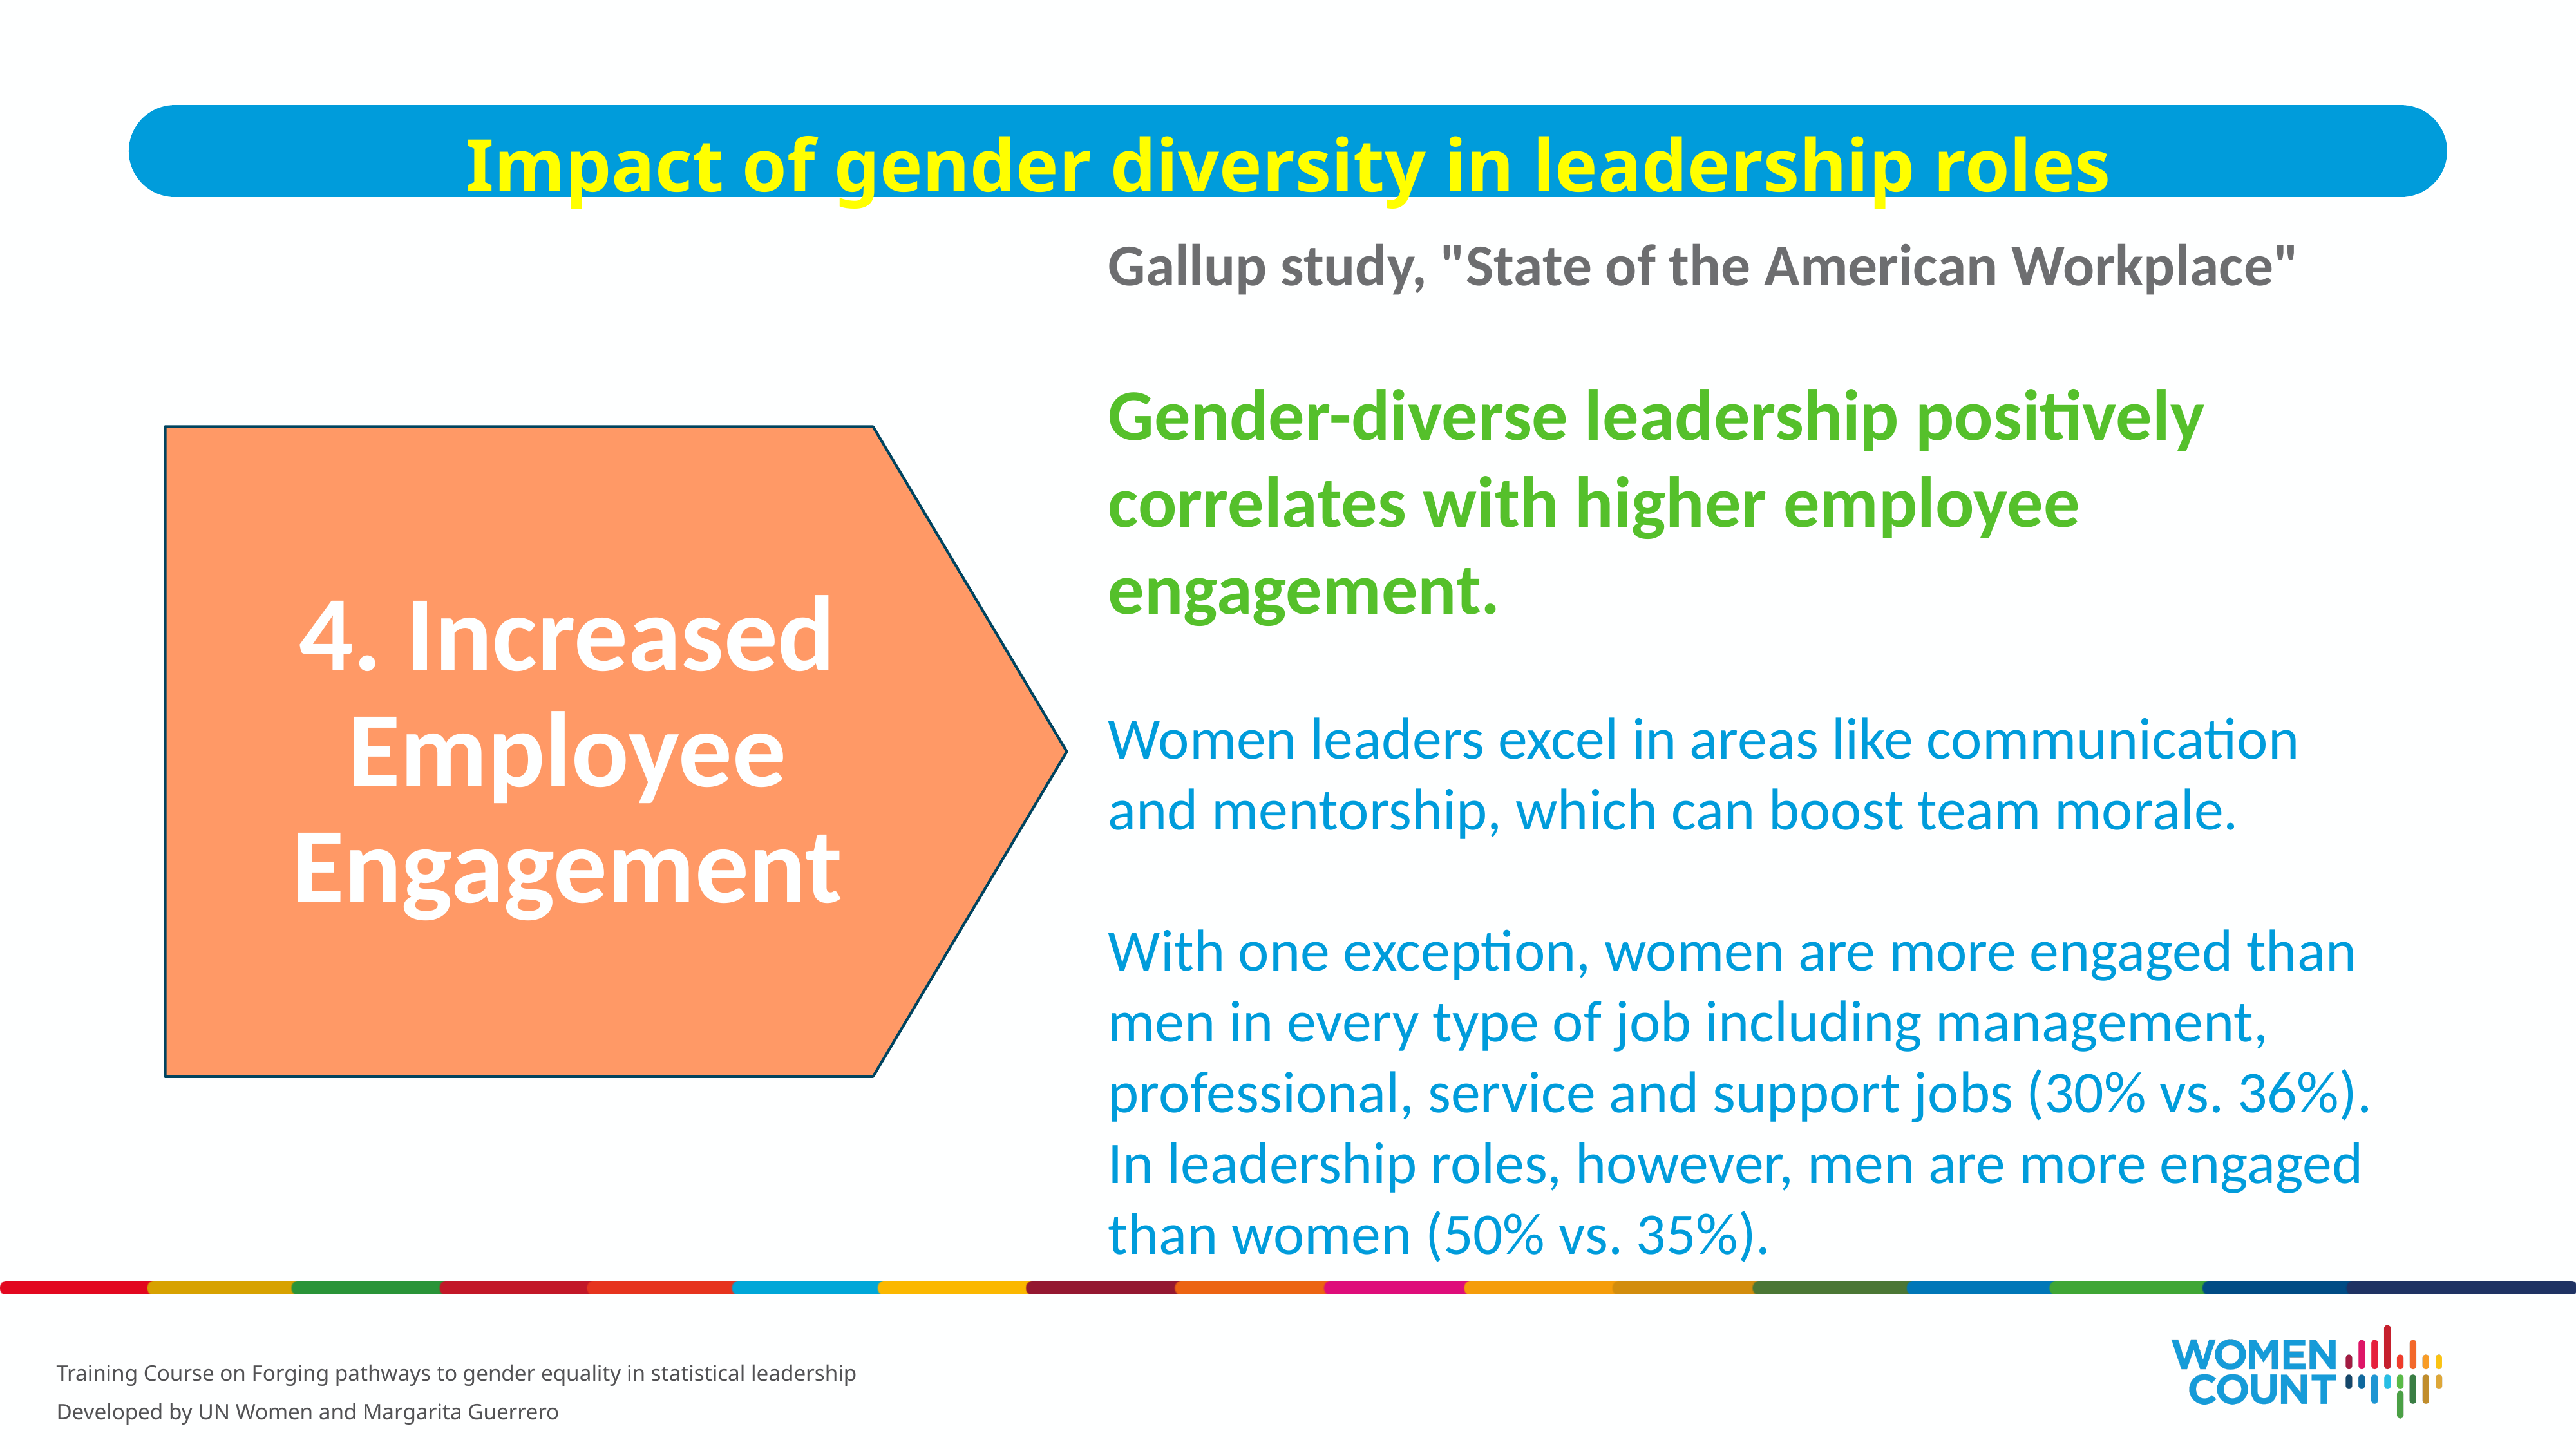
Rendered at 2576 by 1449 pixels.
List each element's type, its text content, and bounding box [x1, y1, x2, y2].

text_box Training Course on Forging pathways to gender equality in statistical leadership Developed by UN Women and Margarita Guerrero [56, 1347, 1658, 1449]
text_box Gallup study, "State of the American Workplace" Gender-diverse leadership positively correlates with higher employee engagement. Women leaders excel in areas like communication and mentorship, which can boost team morale. With one exception, women are more engaged than men in every type of job including management, professional, service and support jobs (30% vs. 36%). In leadership roles, however, men are more engaged than women (50% vs. 35%). [1098, 222, 2411, 1271]
list Impact of gender diversity in leadership roles [167, 119, 2411, 207]
text_box 4. Increased Employee Engagement [164, 425, 1068, 1078]
